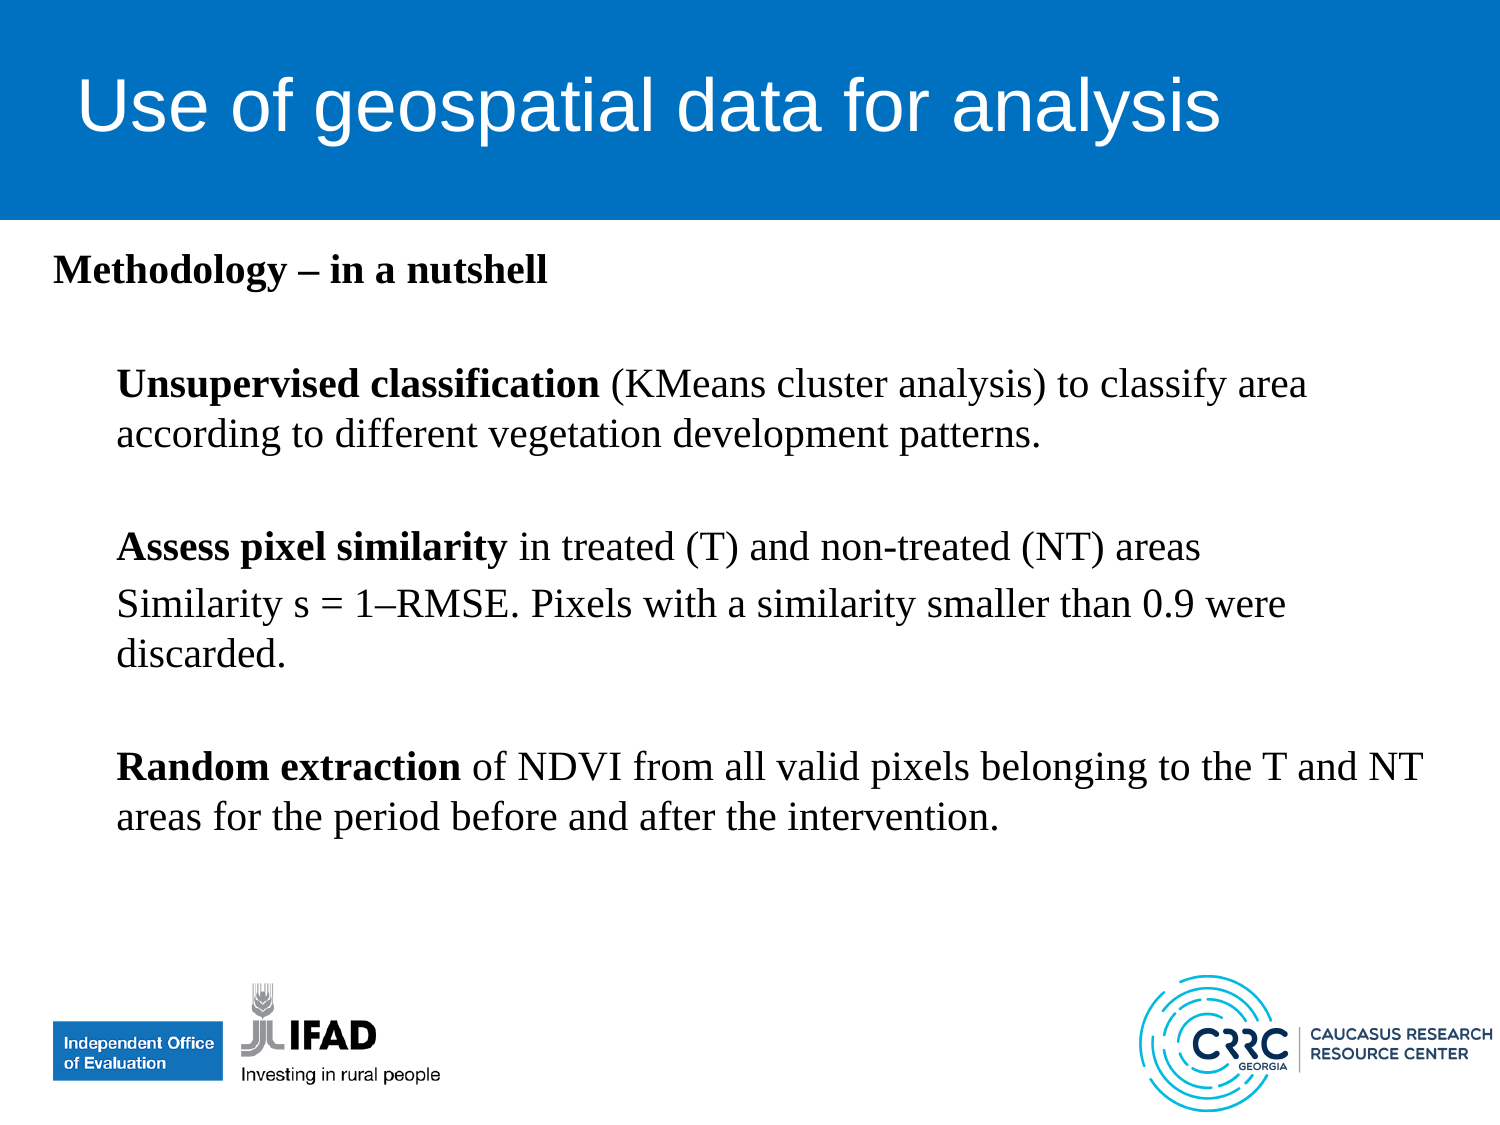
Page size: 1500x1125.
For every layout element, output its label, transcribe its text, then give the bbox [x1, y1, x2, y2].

list Use of geospatial data for analysis [76, 30, 1412, 173]
picture [1125, 962, 1500, 1125]
list Methodology – in a nutshell Unsupervised classification (KMeans cluster analysis) to classify area according to different vegetation development patterns. Assess pixel similarity in treated (T) and non-treated (NT) areas Similarity s = 1–RMSE. Pixels with a similarity smaller than 0.9 were discarded. Random extraction of NDVI from all valid pixels belonging to the T and NT areas for the period before and after the intervention. [53, 242, 1430, 973]
picture [53, 980, 443, 1089]
